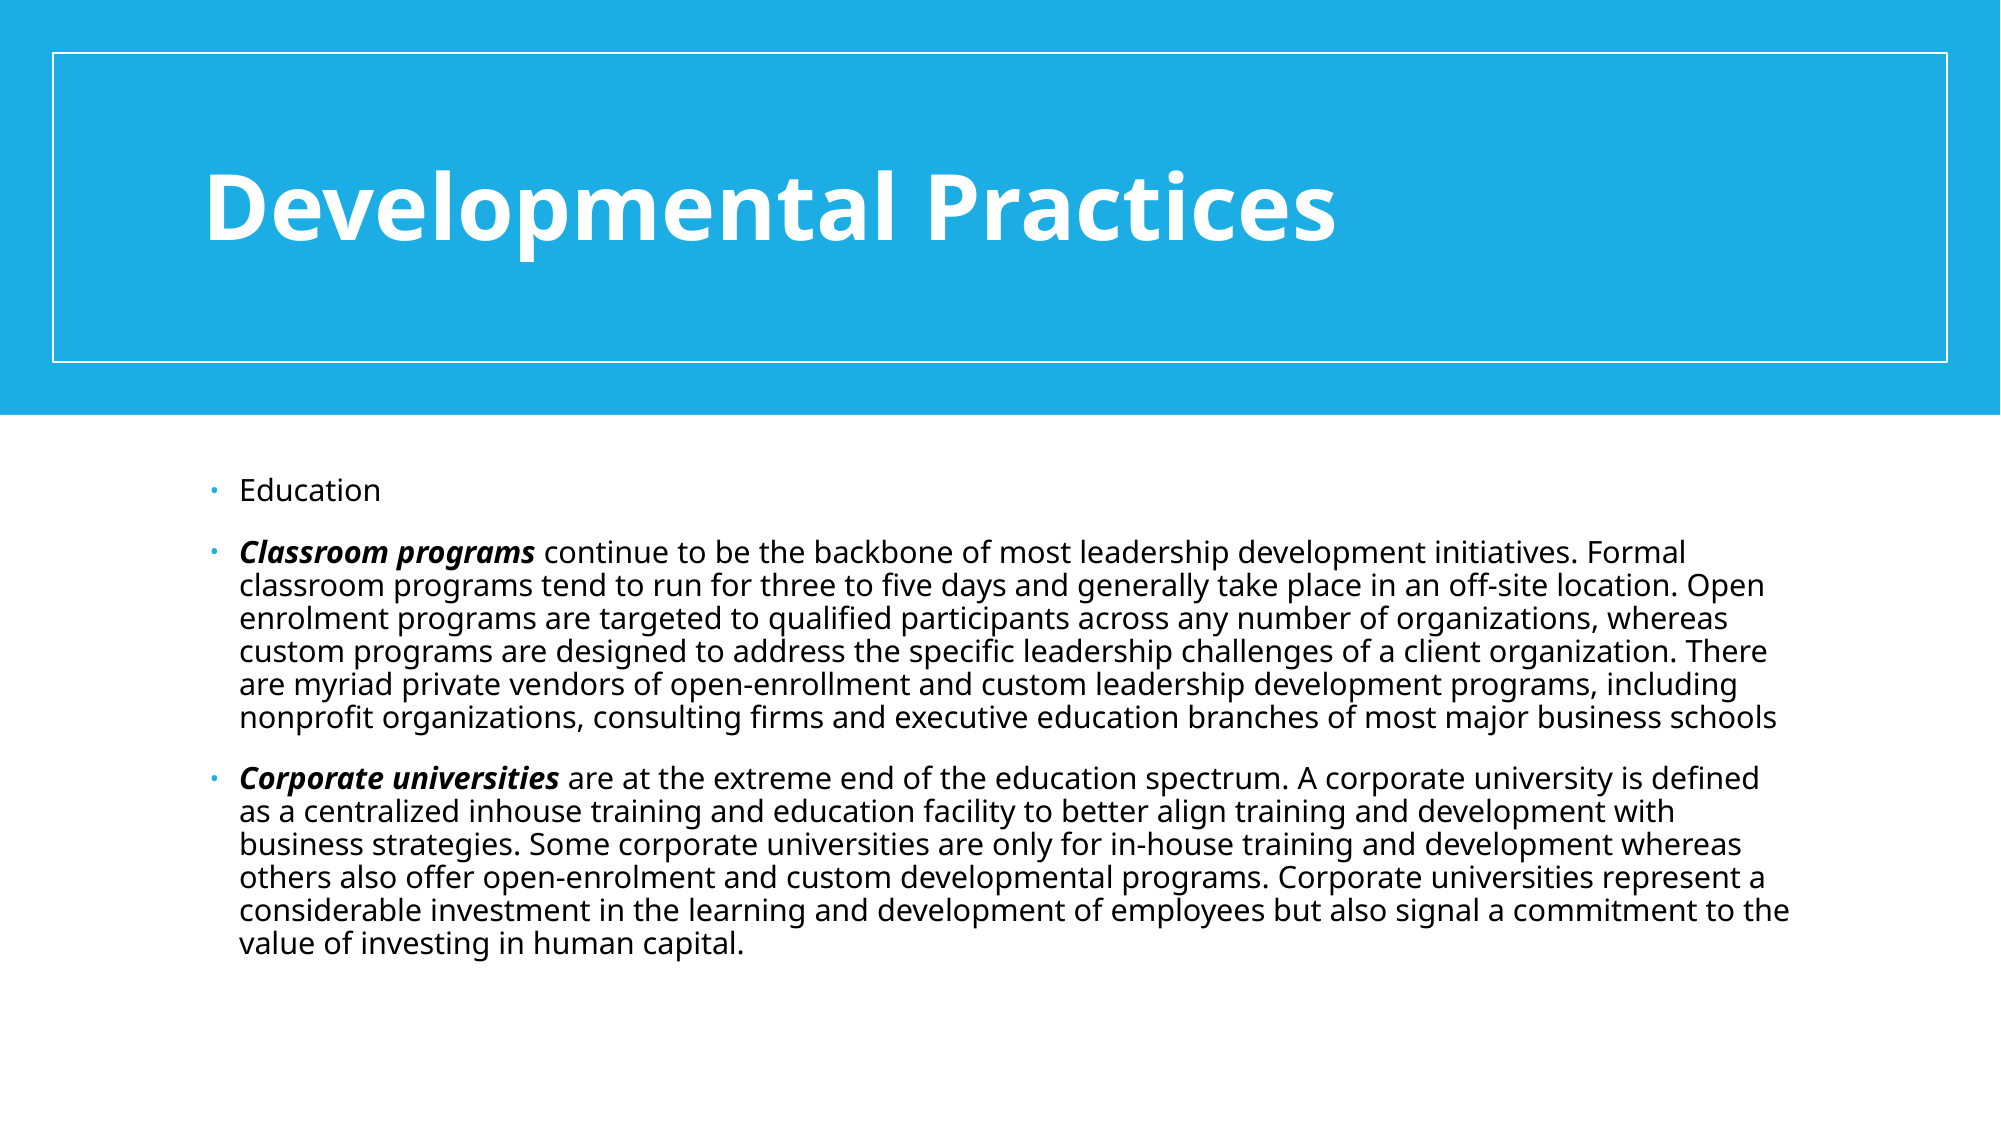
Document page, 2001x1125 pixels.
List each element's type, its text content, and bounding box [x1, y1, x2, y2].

text_box [51, 51, 1949, 364]
text_box [0, 0, 2000, 413]
list Education Classroom programs continue to be the backbone of most leadership development initiatives. Formal classroom programs tend to run for three to five days and generally take place in an off-site location. Open enrolment programs are targeted to qualified participants across any number of organizations, whereas custom programs are designed to address the specific leadership challenges of a client organization. There are myriad private vendors of open-enrollment and custom leadership development programs, including nonprofit organizations, consulting firms and executive education branches of most major business schools Corporate universities are at the extreme end of the education spectrum. A corporate university is defined as a centralized inhouse training and education facility to better align training and development with business strategies. Some corporate universities are only for in-house training and development whereas others also offer open-enrolment and custom developmental programs. Corporate universities represent a considerable investment in the learning and development of employees but also signal a commitment to the value of investing in human capital. [187, 467, 1808, 1000]
title Developmental Practices [187, 99, 1808, 323]
text_box [0, 413, 2000, 1125]
